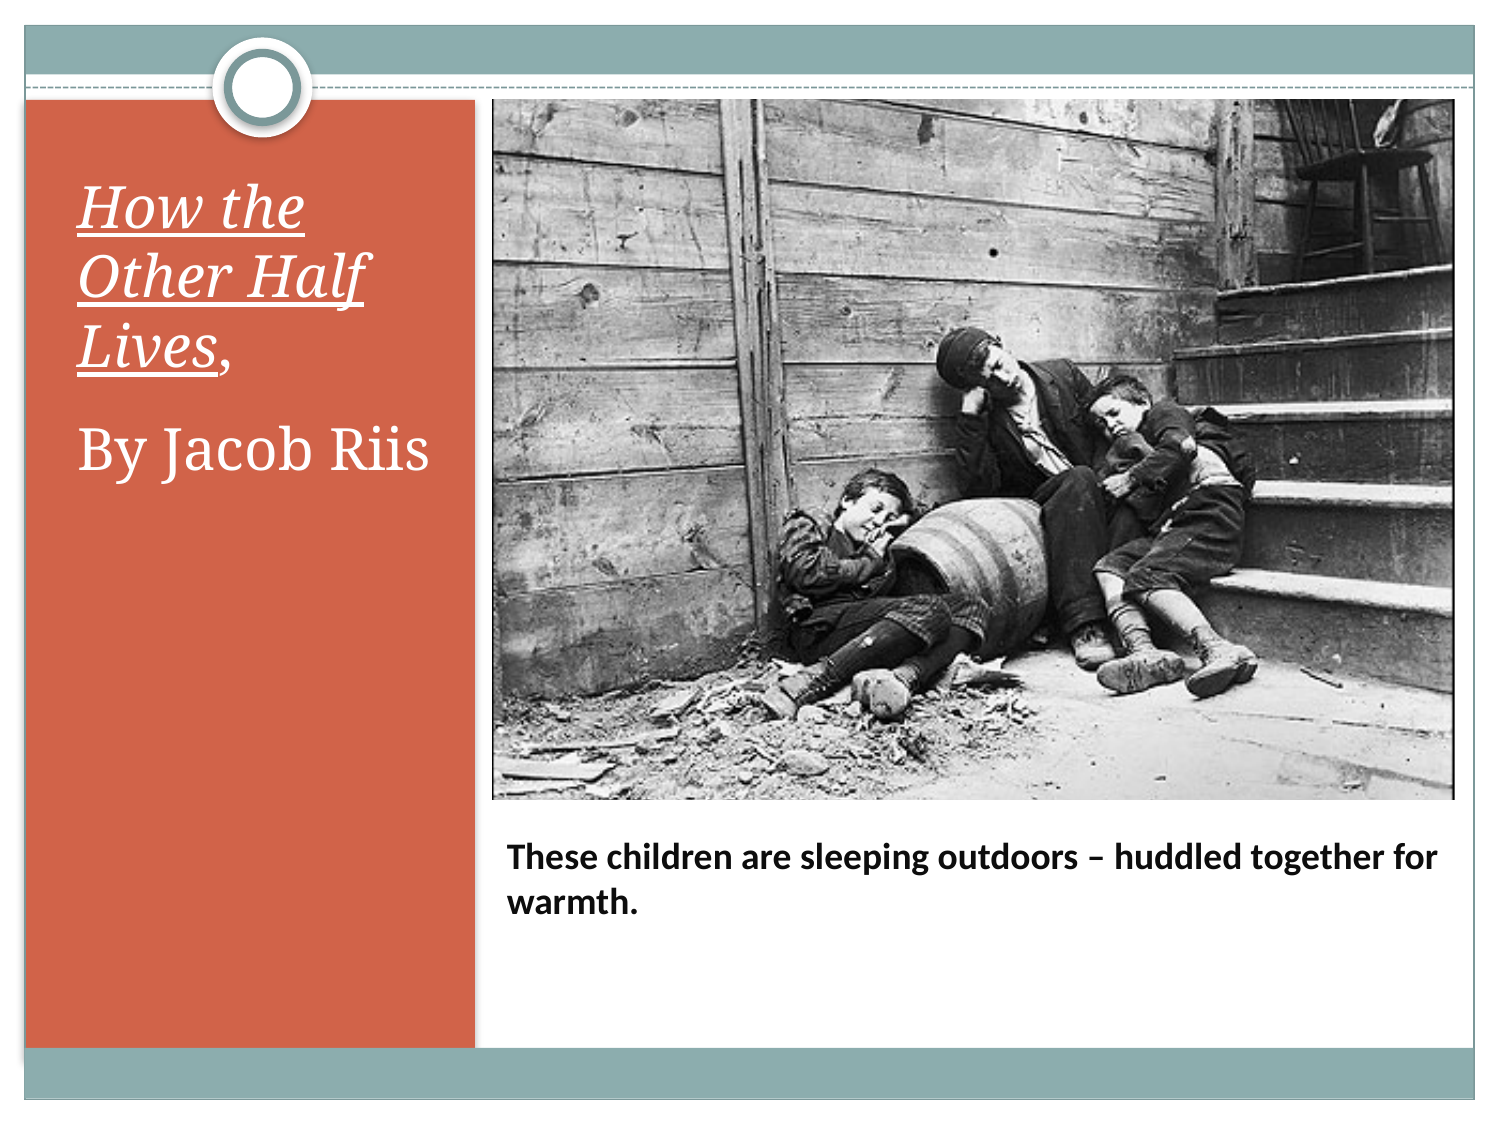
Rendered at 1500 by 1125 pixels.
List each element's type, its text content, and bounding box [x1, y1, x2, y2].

picture [491, 99, 1455, 801]
title These children are sleeping outdoors – huddled together for warmth. [492, 825, 1455, 1025]
list How the Other Half Lives, By Jacob Riis [62, 162, 463, 1025]
